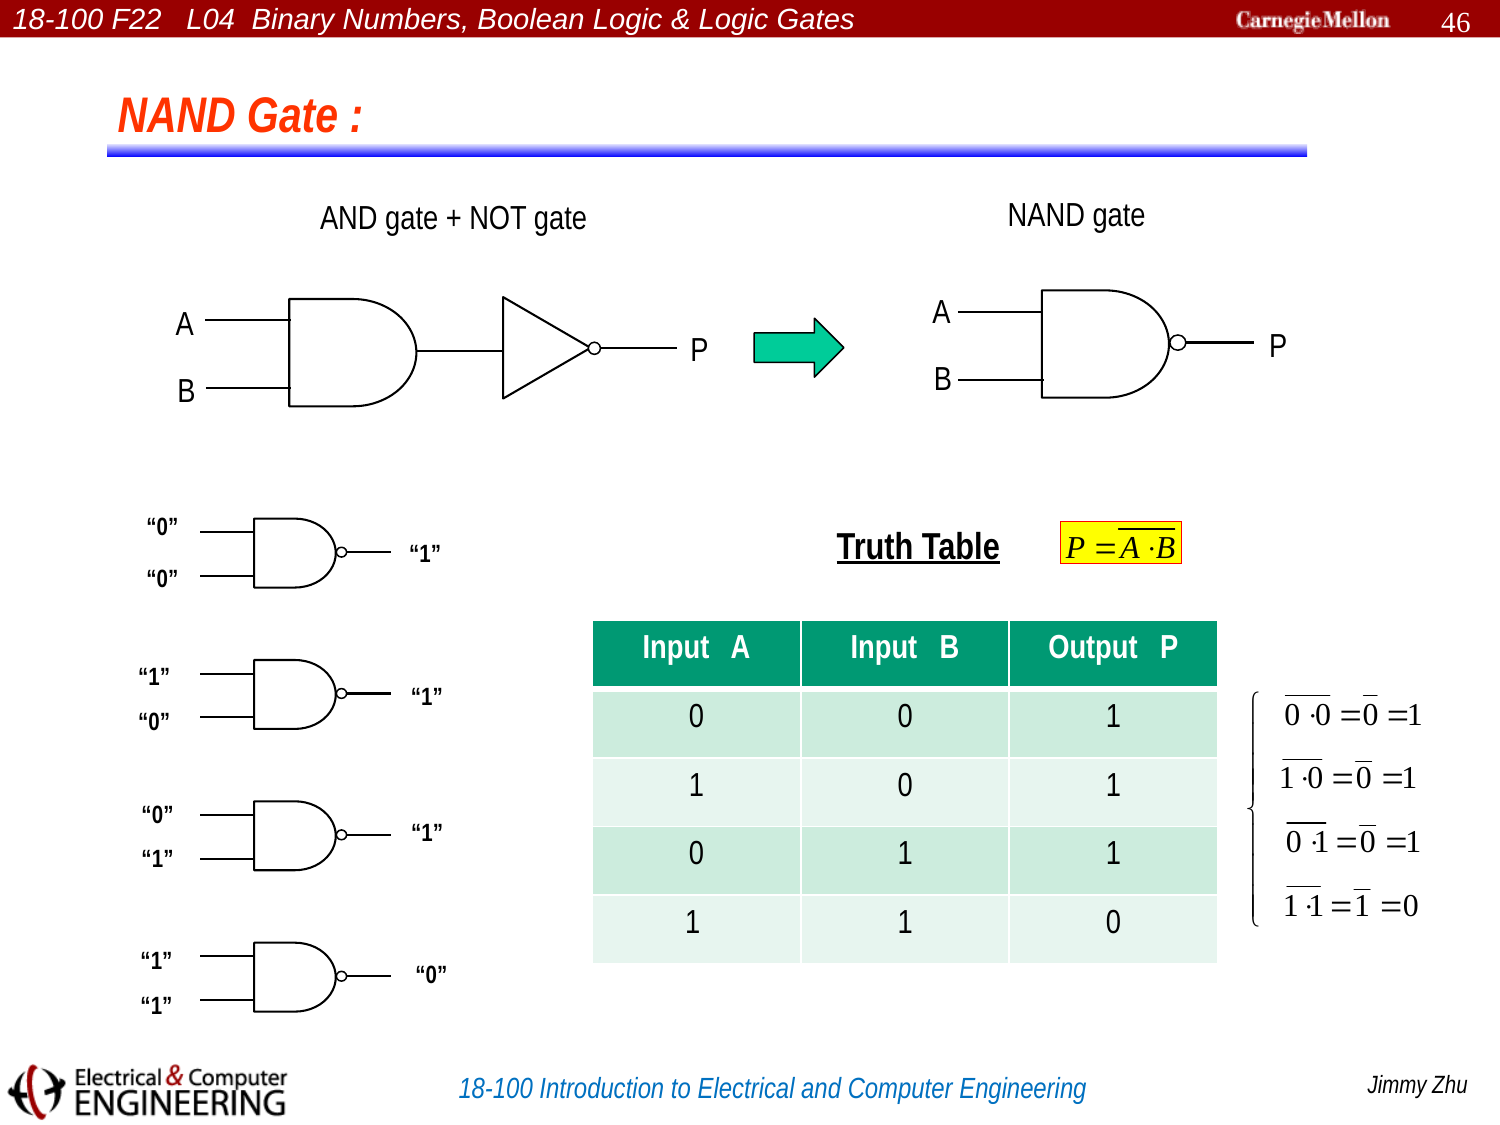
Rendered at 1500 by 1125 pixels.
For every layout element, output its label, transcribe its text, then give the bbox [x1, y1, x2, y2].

picture [0, 1058, 298, 1125]
slide_number 46 [1217, 0, 1494, 34]
table_cell 1 [802, 827, 1008, 894]
table_cell 0 [1010, 896, 1217, 963]
table_cell 1 [593, 896, 800, 963]
text_box P [681, 320, 724, 376]
text_box “0” [131, 503, 194, 548]
text_box B [904, 349, 957, 405]
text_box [205, 298, 503, 407]
table_header Output P [1010, 621, 1217, 686]
text_box “1” [123, 653, 186, 698]
table_cell 1 [802, 896, 1008, 963]
text_box “0” [400, 950, 463, 996]
text_box “0” [123, 698, 186, 743]
text_box Truth Table [821, 514, 1015, 575]
text_box B [147, 361, 211, 417]
table_header Input B [802, 621, 1008, 686]
text_box A [160, 294, 209, 349]
table_cell 0 [593, 692, 800, 757]
table_header Input A [593, 621, 800, 686]
table_cell 0 [593, 827, 800, 894]
table_cell 1 [1010, 827, 1217, 894]
table_cell 1 [1010, 759, 1217, 826]
table_cell 0 [802, 759, 1008, 826]
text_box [1240, 684, 1427, 935]
text_box [754, 318, 844, 378]
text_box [199, 801, 391, 871]
text_box NAND Gate : [102, 75, 425, 150]
text_box “0” [126, 790, 189, 835]
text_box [502, 296, 678, 399]
text_box “0” [131, 554, 194, 600]
text_box A [917, 282, 966, 338]
text_box “1” [396, 673, 458, 718]
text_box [199, 659, 391, 730]
table_cell 1 [593, 759, 800, 826]
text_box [199, 942, 391, 1012]
text_box [107, 144, 1308, 157]
text_box “1” [396, 809, 459, 855]
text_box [1059, 521, 1183, 565]
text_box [199, 518, 391, 588]
table_cell 0 [802, 692, 1008, 757]
text_box “1” [125, 937, 188, 981]
table_cell 1 [1010, 692, 1217, 757]
text_box P [1259, 316, 1303, 372]
text_box “1” [395, 529, 457, 575]
text_box “1” [126, 835, 189, 881]
text_box “1” [125, 981, 188, 1027]
text_box NAND gate [992, 186, 1161, 241]
text_box AND gate + NOT gate [305, 189, 603, 244]
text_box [957, 290, 1255, 398]
